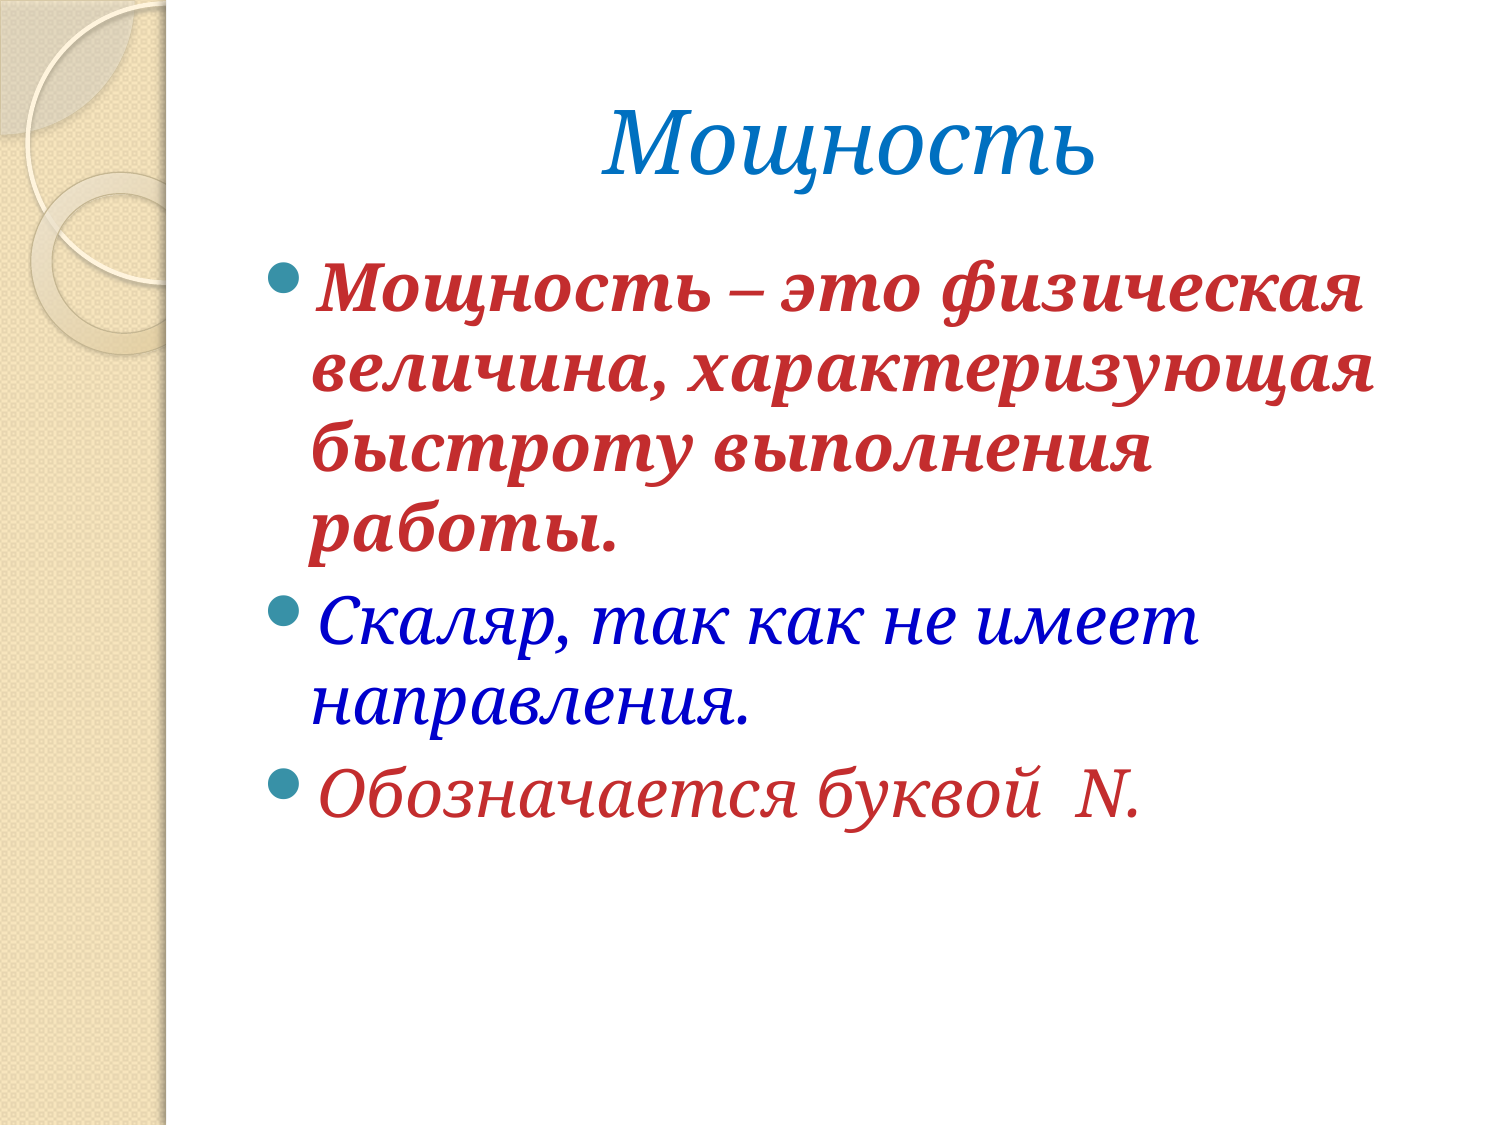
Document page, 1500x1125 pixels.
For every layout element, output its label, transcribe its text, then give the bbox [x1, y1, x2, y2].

title Мощность [235, 45, 1466, 233]
list Мощность – это физическая величина, характеризующая быстроту выполнения работы. Скаляр, так как не имеет направления. Обозначается буквой N. [235, 237, 1466, 1025]
